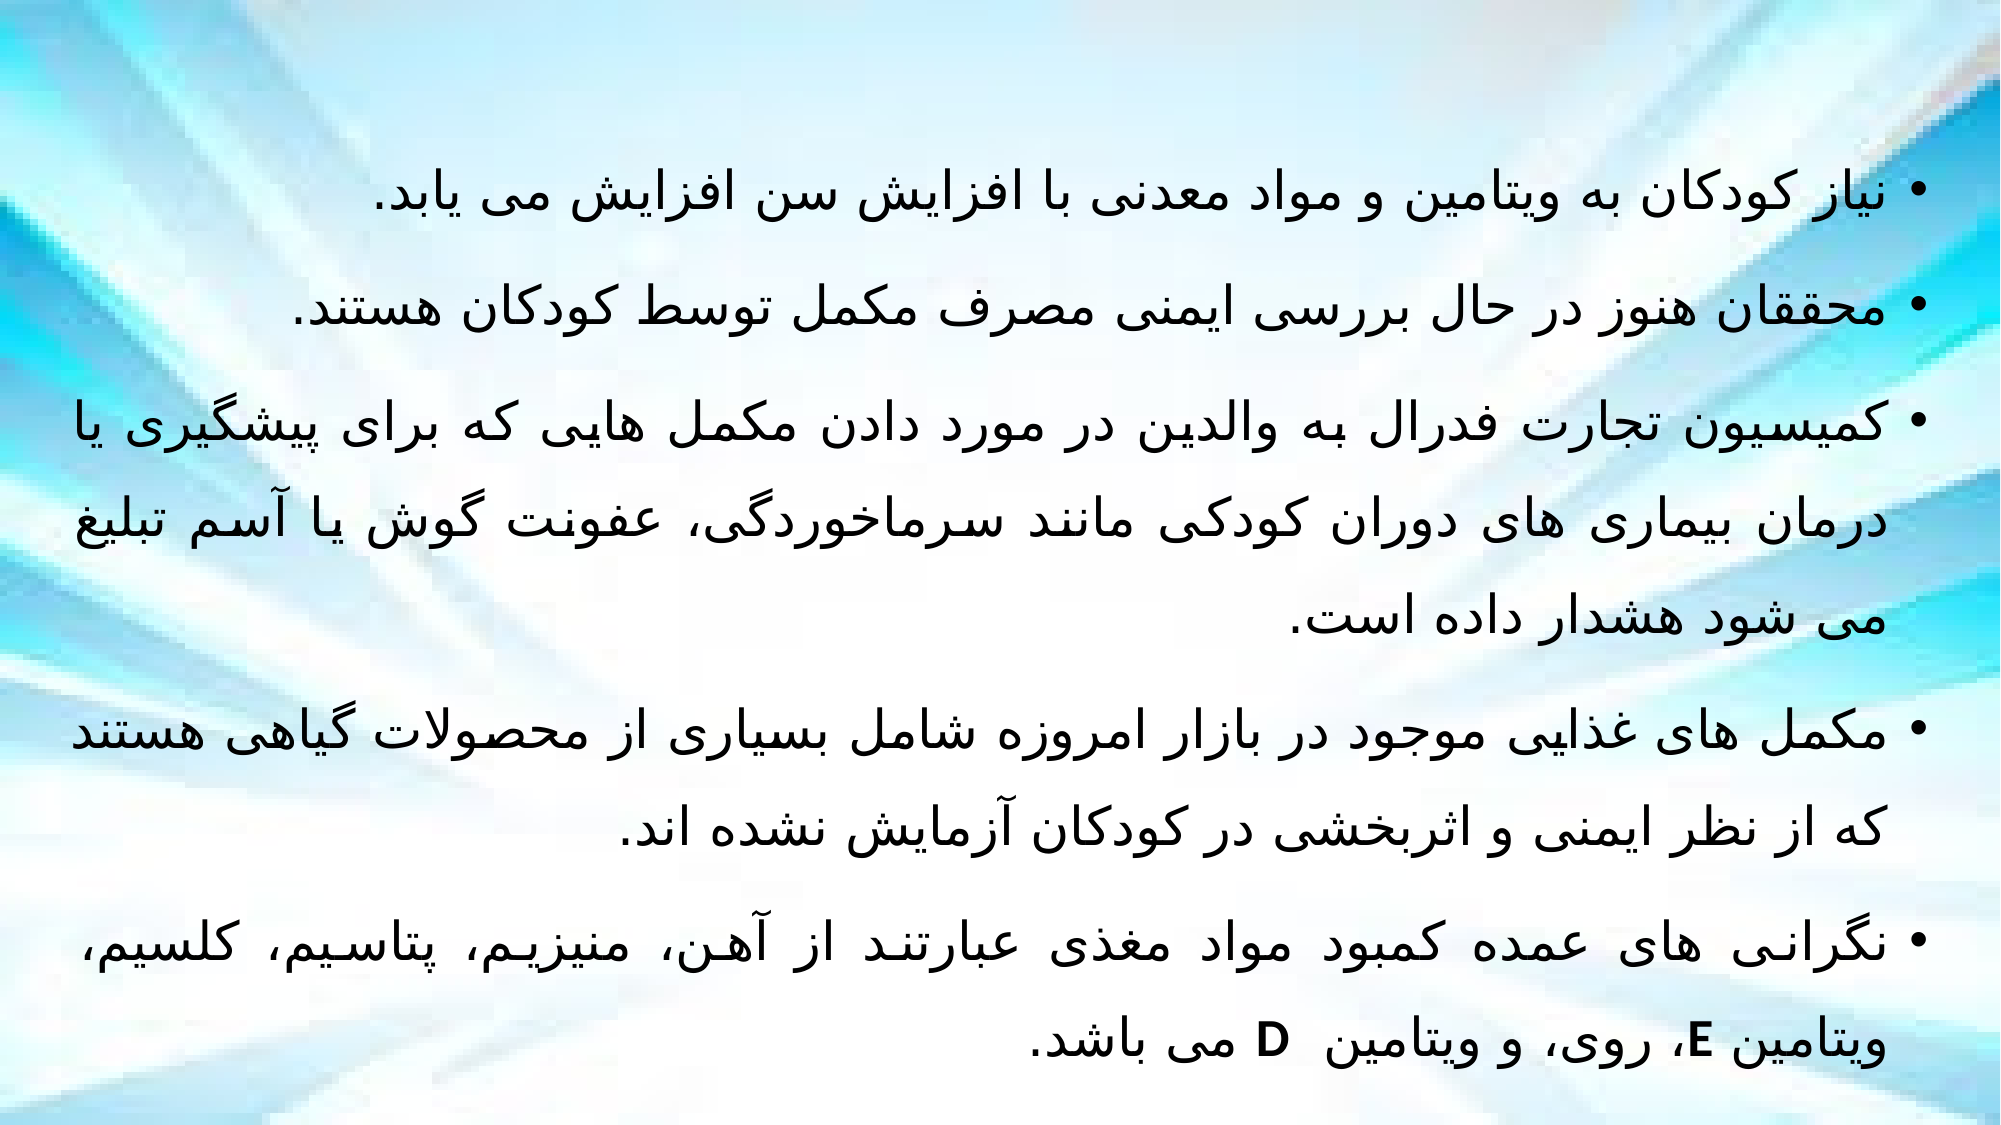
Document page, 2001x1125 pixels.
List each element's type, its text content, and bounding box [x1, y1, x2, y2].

picture [0, 0, 2001, 1125]
list نیاز کودکان به ویتامین و مواد معدنی با افزایش سن افزایش می یابد. محققان هنوز در حال بررسی ایمنی مصرف مکمل توسط کودکان هستند. کمیسیون تجارت فدرال به والدین در مورد دادن مکمل هایی که برای پیشگیری یا درمان بیماری های دوران کودکی مانند سرماخوردگی، عفونت گوش یا آسم تبلیغ می شود هشدار داده است. مکمل های غذایی موجود در بازار امروزه شامل بسیاری از محصولات گیاهی هستند که از نظر ایمنی و اثربخشی در کودکان آزمایش نشده اند. نگرانی های عمده کمبود مواد مغذی عبارتند از آهن، منیزیم، پتاسیم، کلسیم، ویتامین E، روی، و ویتامین D می باشد. [54, 116, 1942, 1080]
